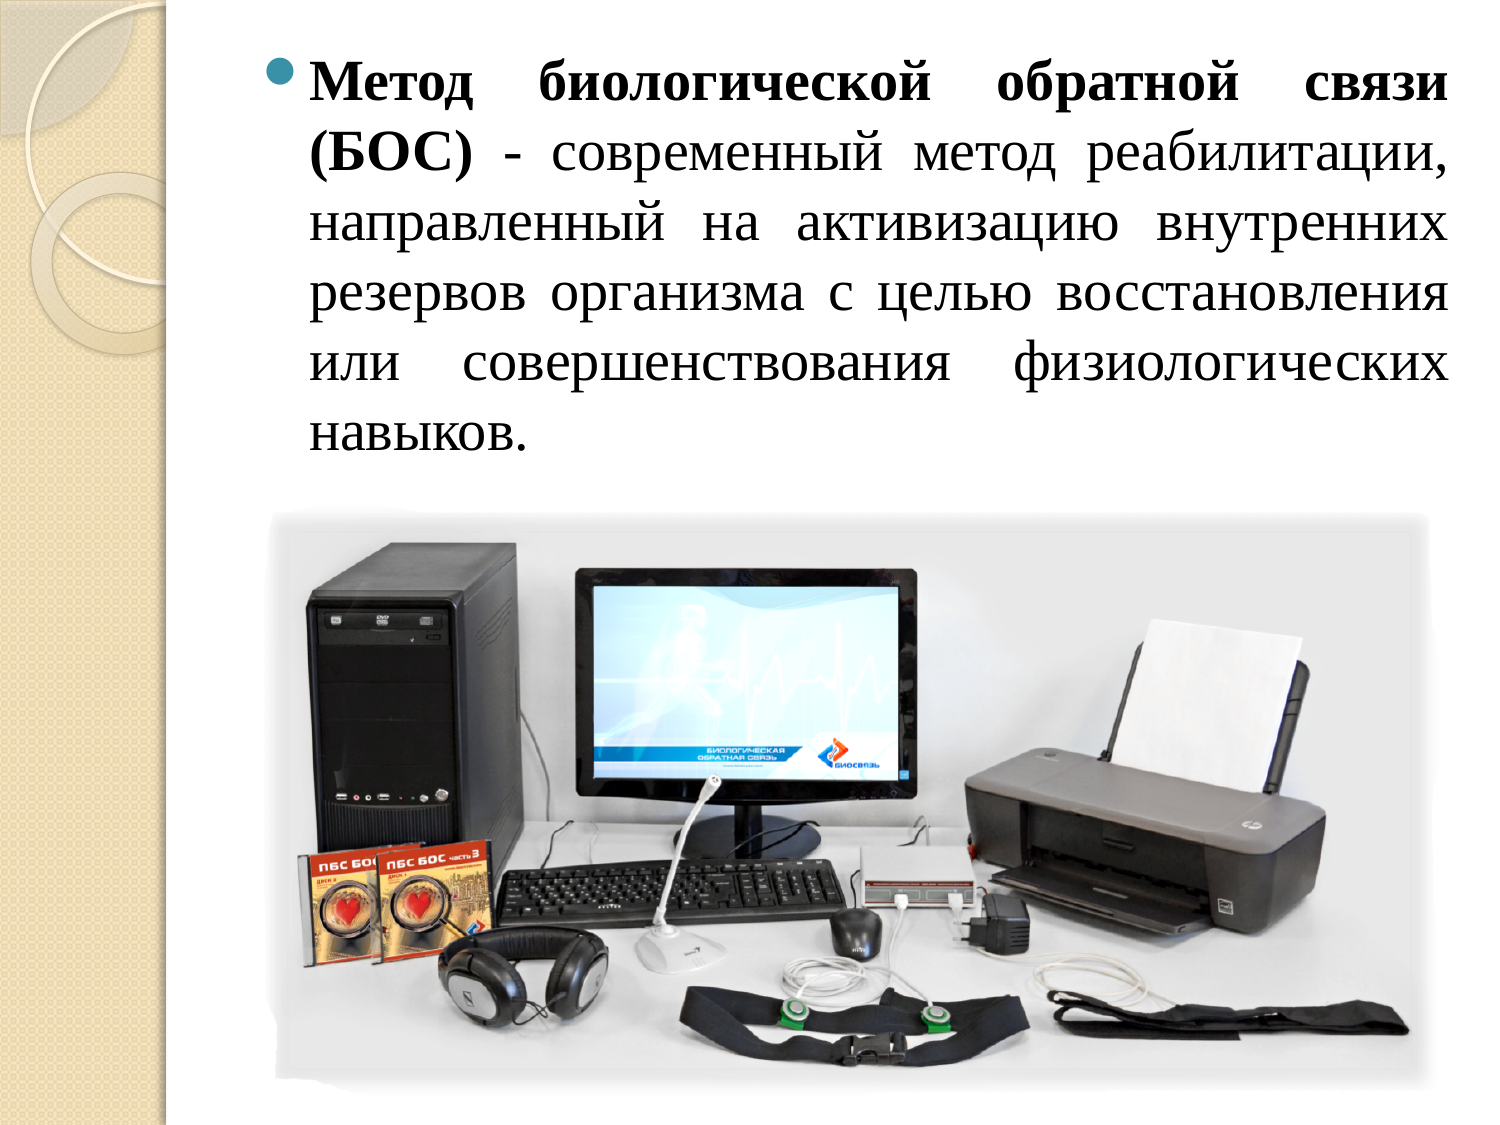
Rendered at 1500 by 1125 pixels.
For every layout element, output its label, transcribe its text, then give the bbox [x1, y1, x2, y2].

picture [258, 503, 1442, 1099]
list Метод биологической обратной связи (БОС) - современный метод реабилитации, направленный на активизацию внутренних резервов организма с целью восстановления или совершенствования физиологиче­ских навыков. [234, 35, 1465, 823]
